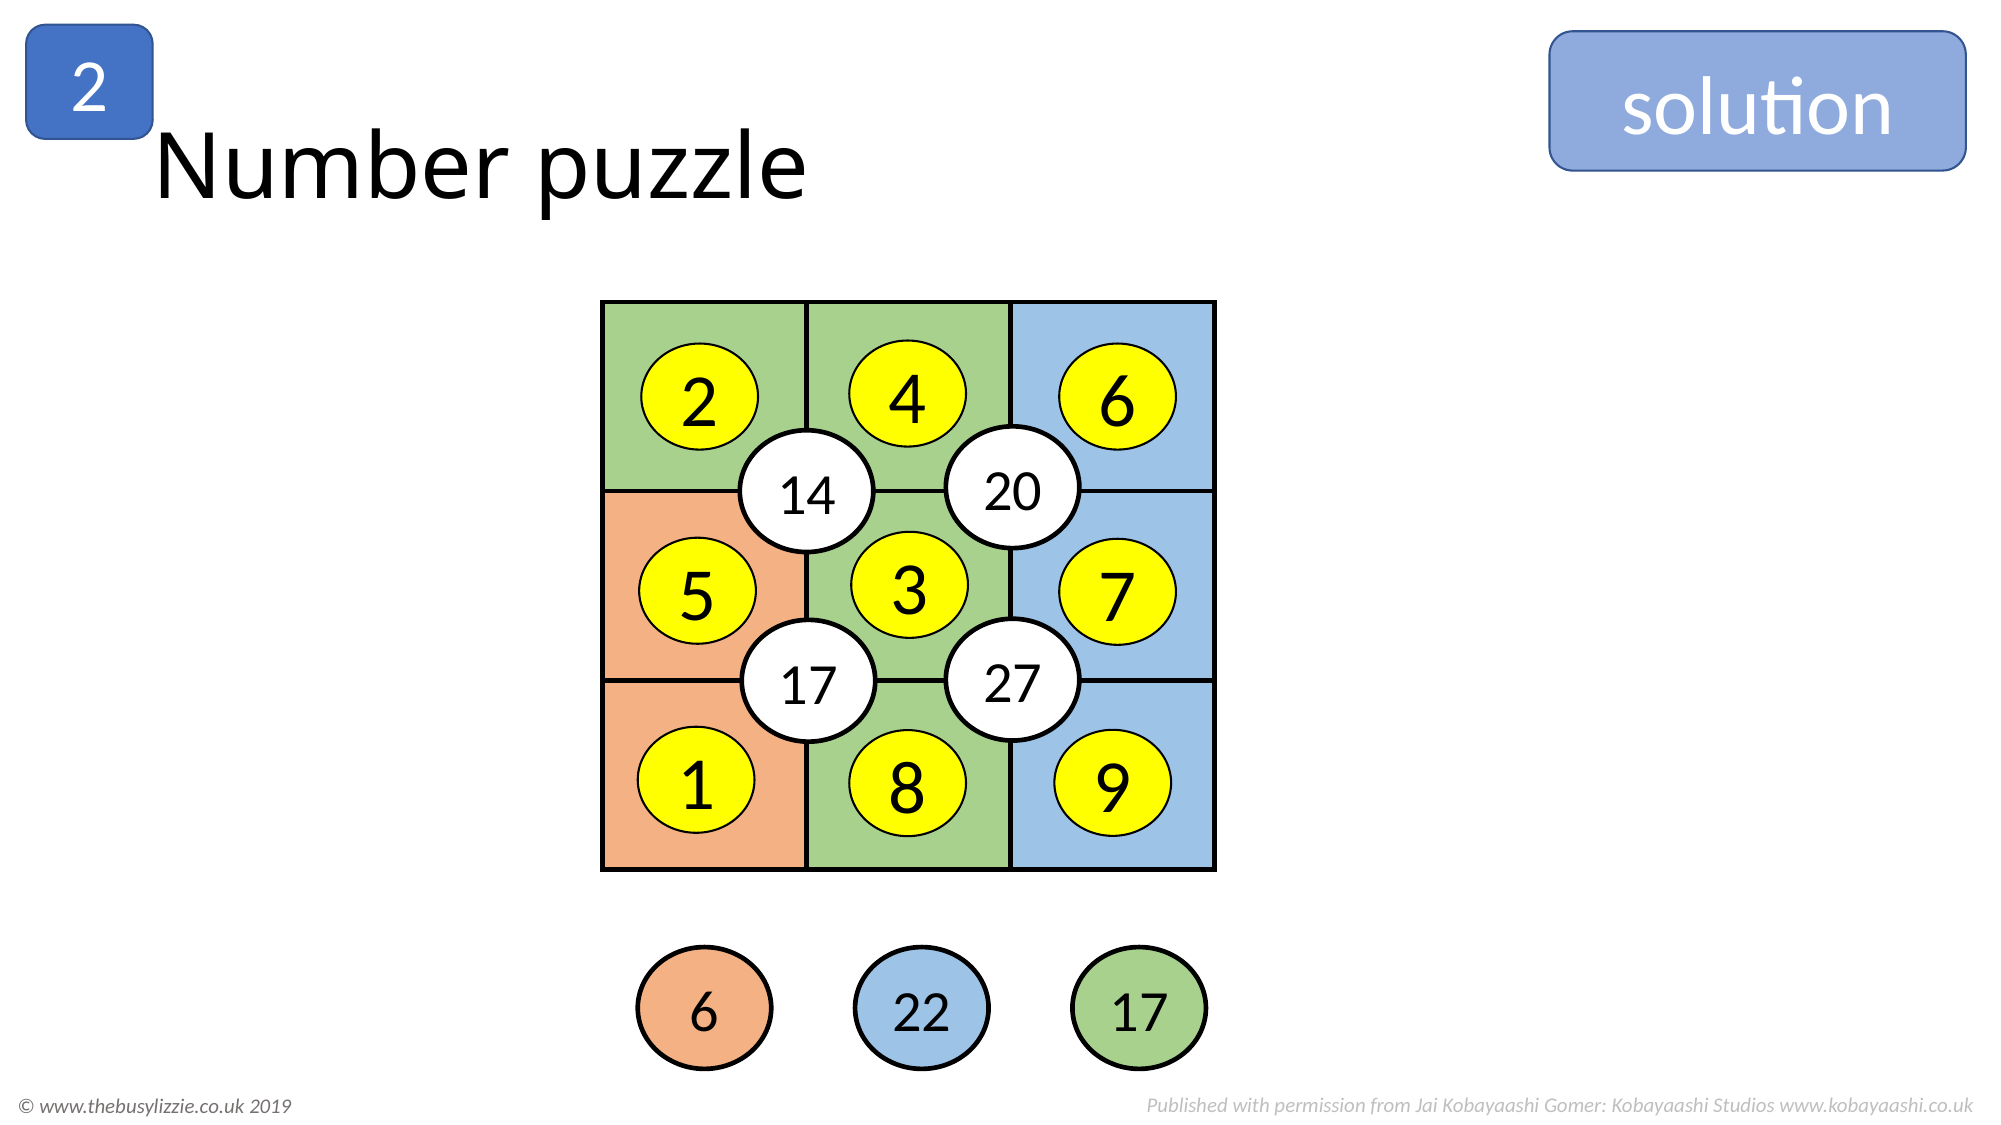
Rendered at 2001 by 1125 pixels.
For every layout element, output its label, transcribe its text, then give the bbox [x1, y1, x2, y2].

title Number puzzle [137, 59, 1863, 278]
text_box © www.thebusylizzie.co.uk 2019 [2, 1085, 307, 1125]
text_box Published with permission from Jai Kobayaashi Gomer: Kobayaashi Studios www.kobayaashi.co.uk [1131, 1084, 2000, 1125]
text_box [602, 302, 1215, 1069]
text_box solution [1548, 30, 1967, 172]
text_box 2 [25, 23, 154, 140]
